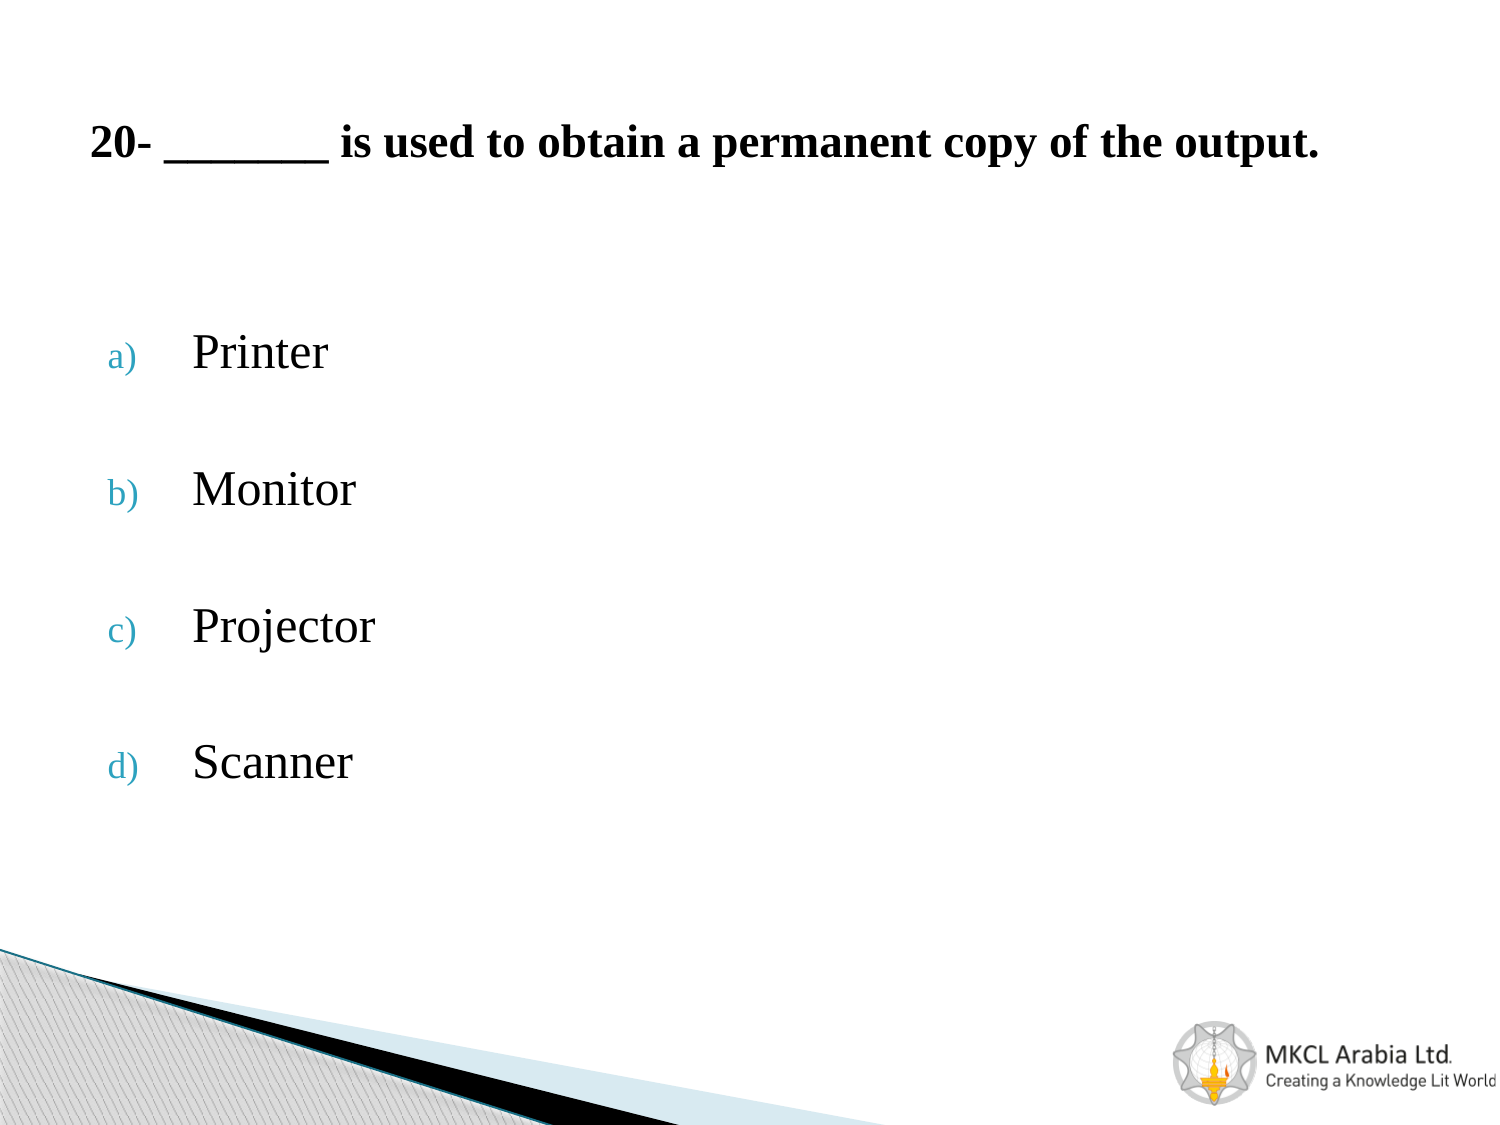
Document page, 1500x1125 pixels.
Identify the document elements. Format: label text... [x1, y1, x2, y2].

title 20- _______ is used to obtain a permanent copy of the output. [75, 45, 1425, 233]
list Printer Monitor Projector Scanner [75, 243, 1425, 986]
picture [1172, 1021, 1496, 1106]
